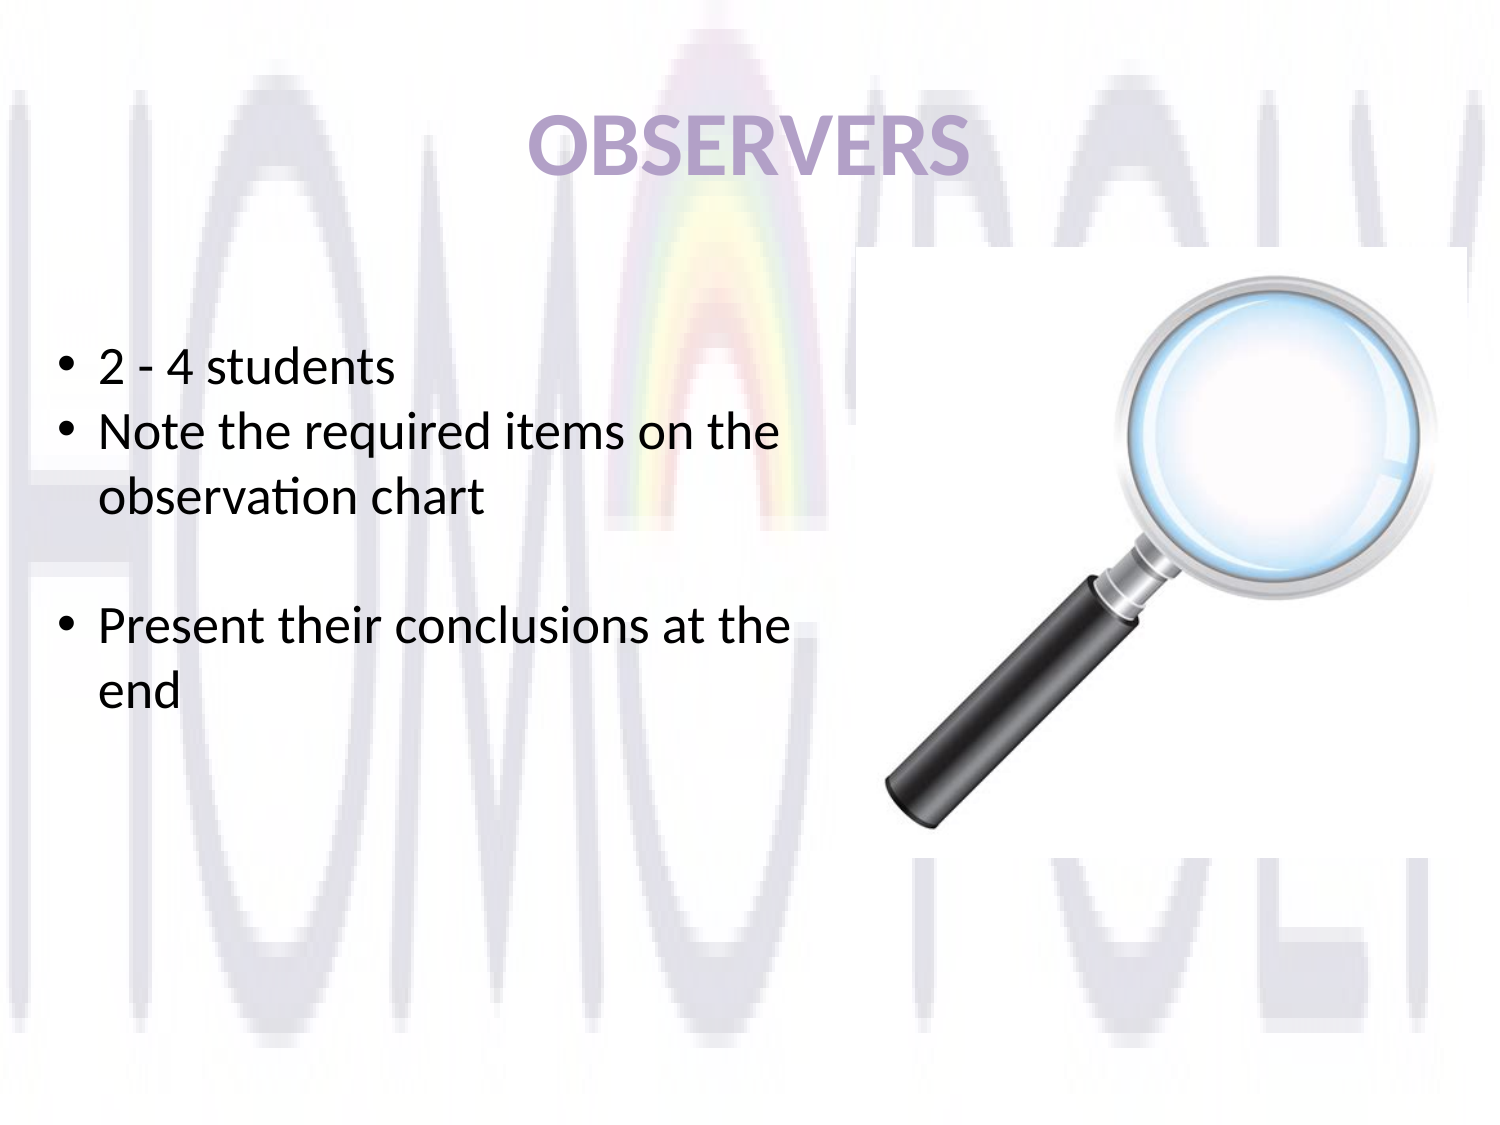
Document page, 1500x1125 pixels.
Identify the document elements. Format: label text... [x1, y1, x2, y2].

text_box 2 - 4 students Note the required items on the observation chart Present their conclusions at the end [36, 290, 820, 952]
title OBSERVERS [75, 45, 1425, 233]
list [856, 246, 1468, 859]
